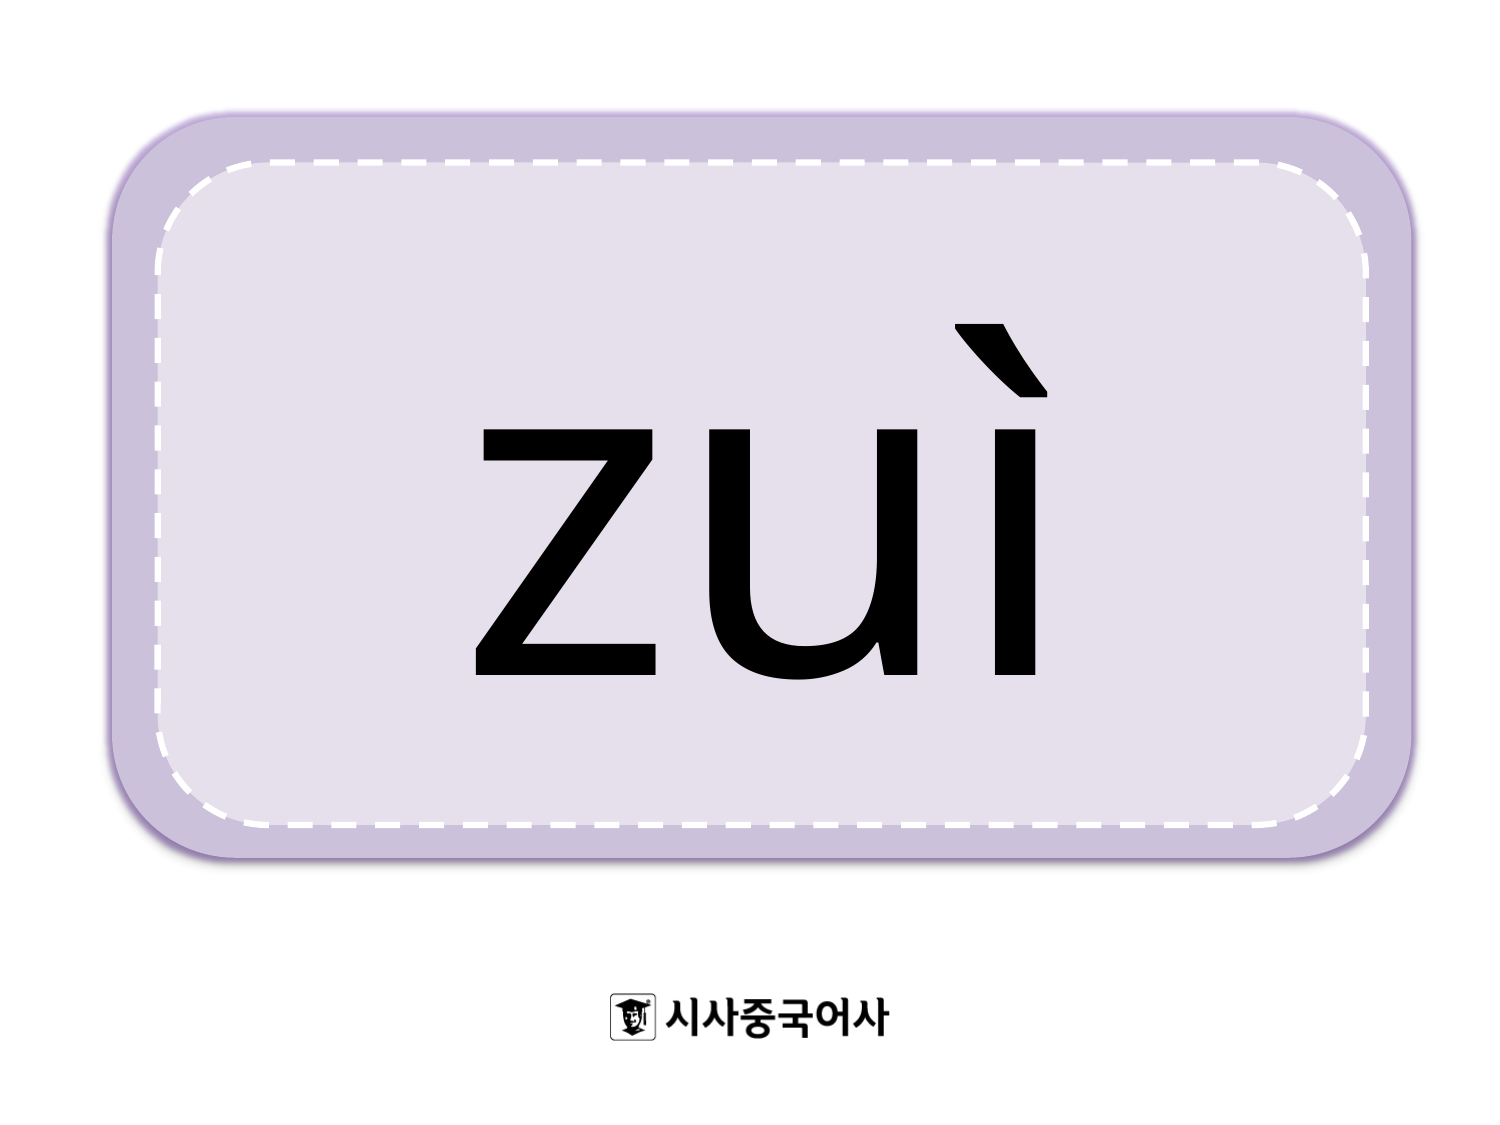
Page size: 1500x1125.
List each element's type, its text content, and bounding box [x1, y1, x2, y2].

picture [602, 987, 898, 1047]
text_box zuì [162, 160, 1371, 824]
